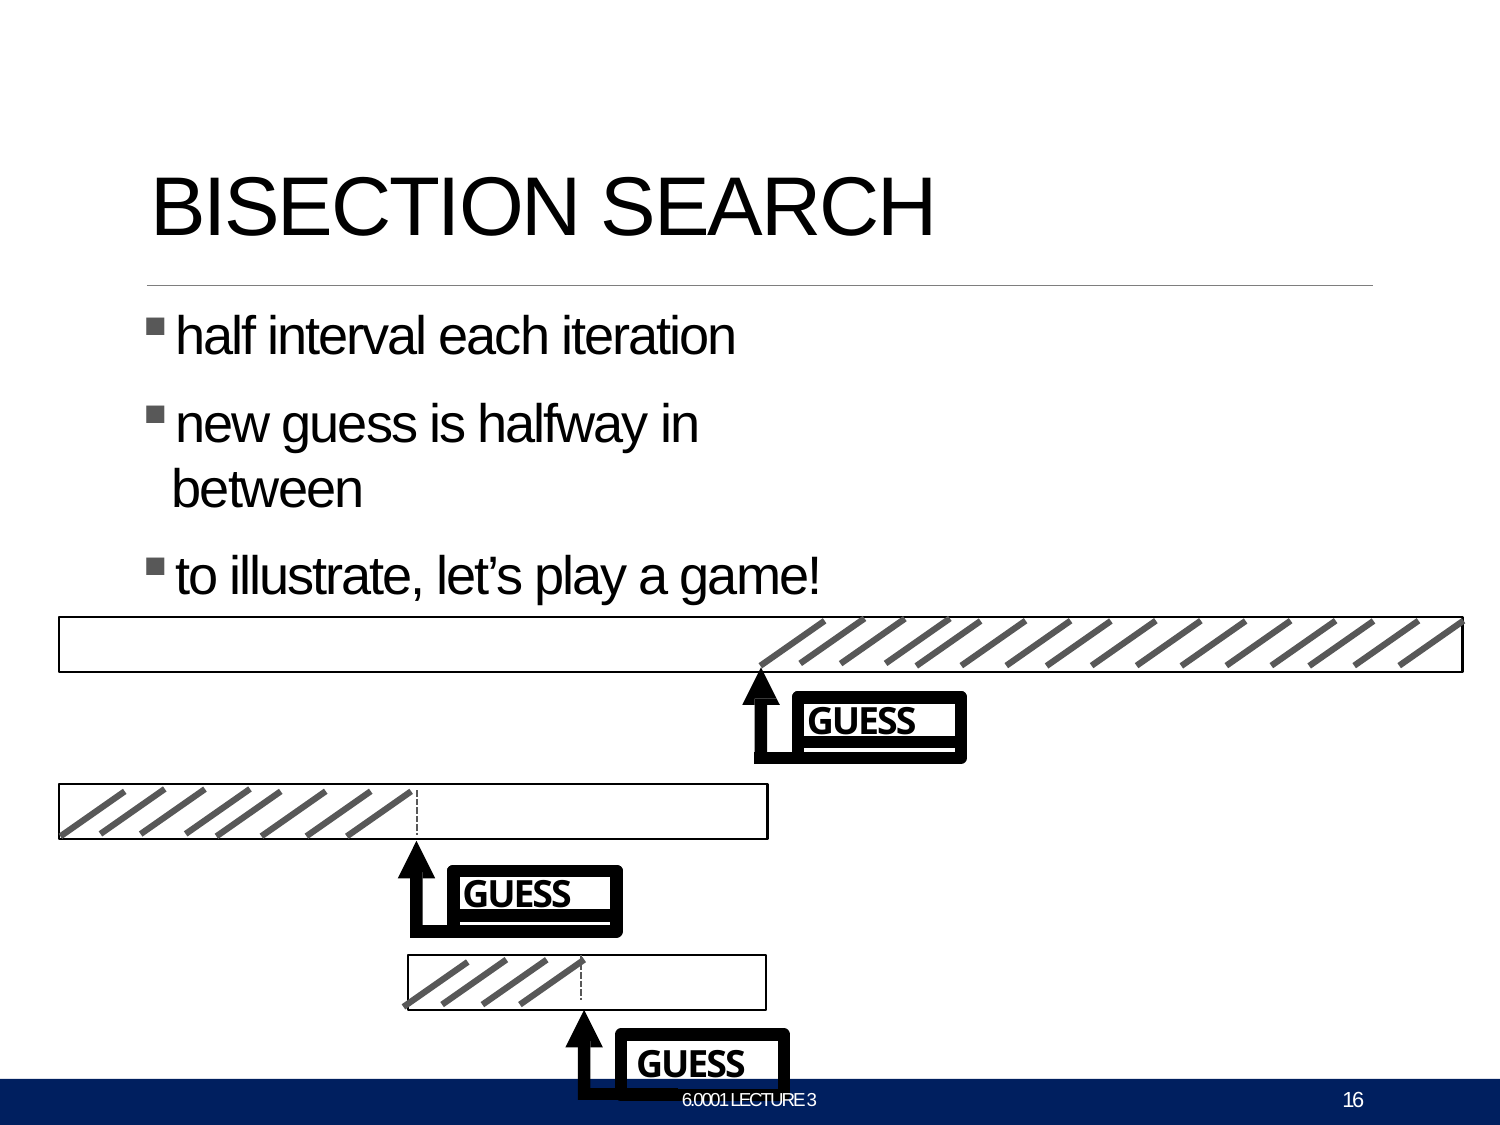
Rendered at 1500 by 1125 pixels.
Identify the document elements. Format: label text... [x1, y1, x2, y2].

text_box GUESS [453, 870, 617, 916]
text_box [453, 916, 617, 932]
slide_number 16 [1338, 1088, 1369, 1125]
text_box [408, 955, 766, 1010]
footer 6.0001 LECTURE 3 [679, 1090, 821, 1125]
text_box GUESS [798, 697, 961, 743]
text_box [58, 784, 768, 839]
text_box [565, 1009, 603, 1100]
text_box [742, 667, 780, 757]
title BISECTION SEARCH [147, 149, 1156, 340]
text_box [621, 1034, 784, 1096]
text_box GUESS [627, 1038, 778, 1086]
text_box [397, 840, 436, 931]
text_box [798, 743, 961, 758]
text_box [58, 617, 1463, 672]
text_box half interval each iteration new guess is halfway in between to illustrate, let’s play a game! [132, 275, 892, 606]
